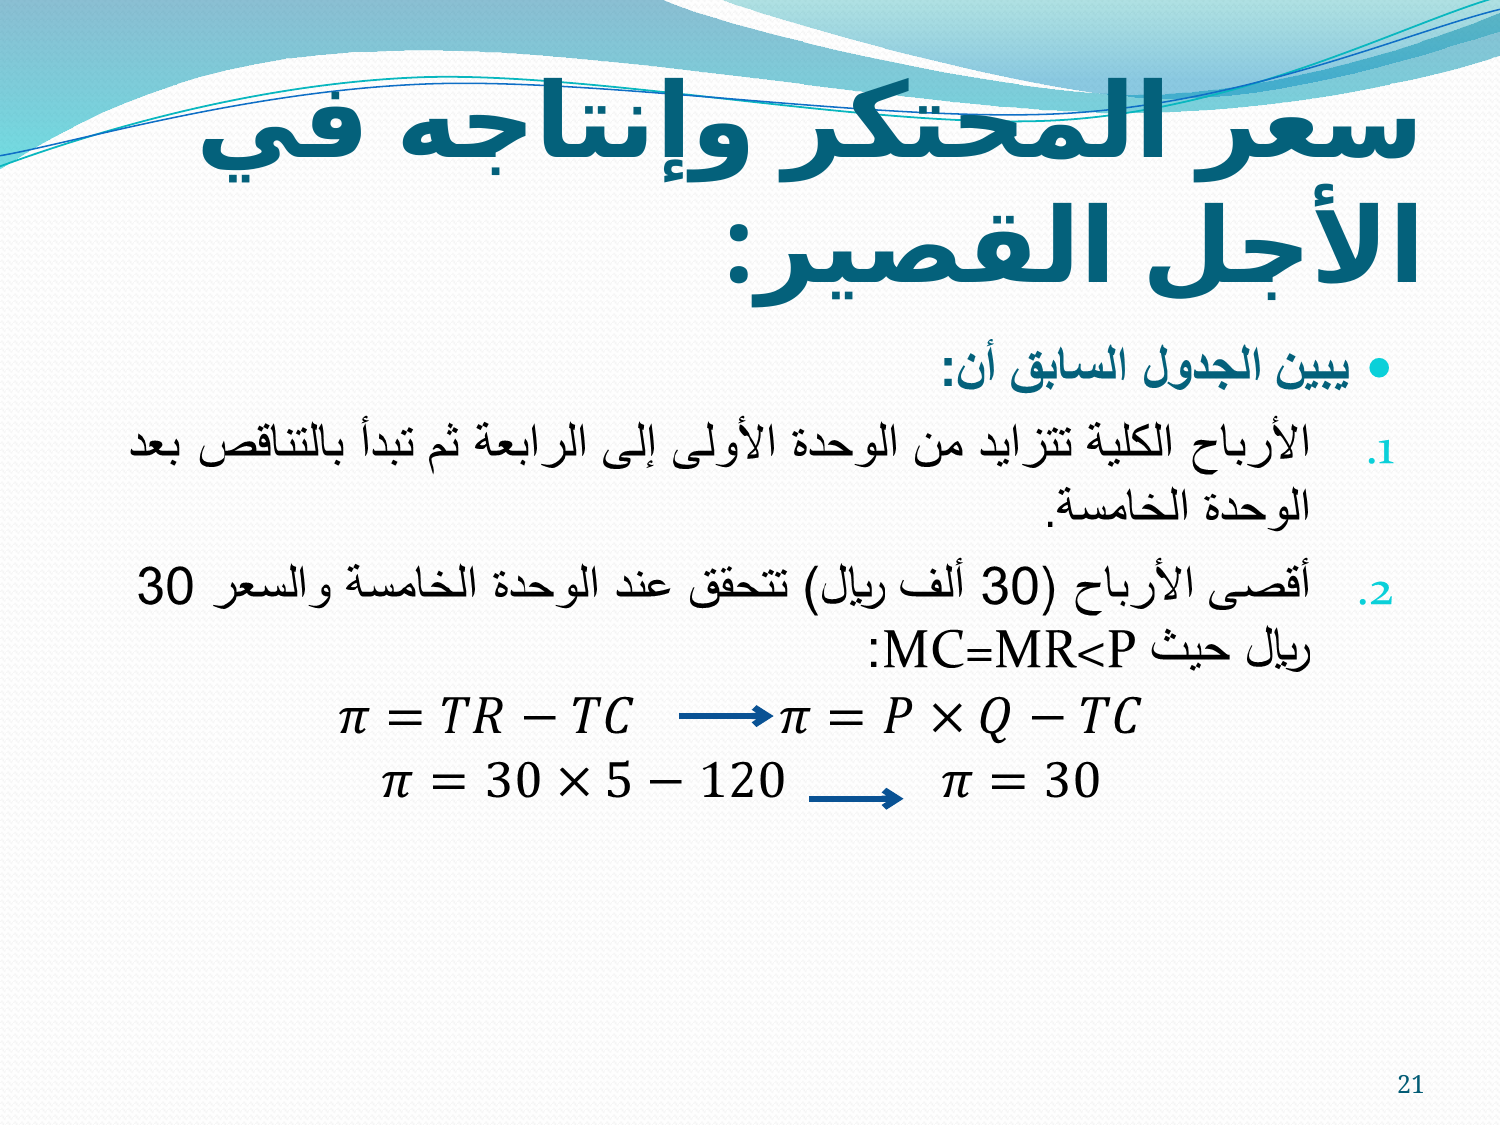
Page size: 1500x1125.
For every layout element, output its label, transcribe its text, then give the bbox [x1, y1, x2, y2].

list [75, 317, 1425, 1038]
title سعر المحتكر وإنتاجه في الأجل القصير: [75, 115, 1425, 303]
slide_number 21 [1299, 1042, 1425, 1103]
